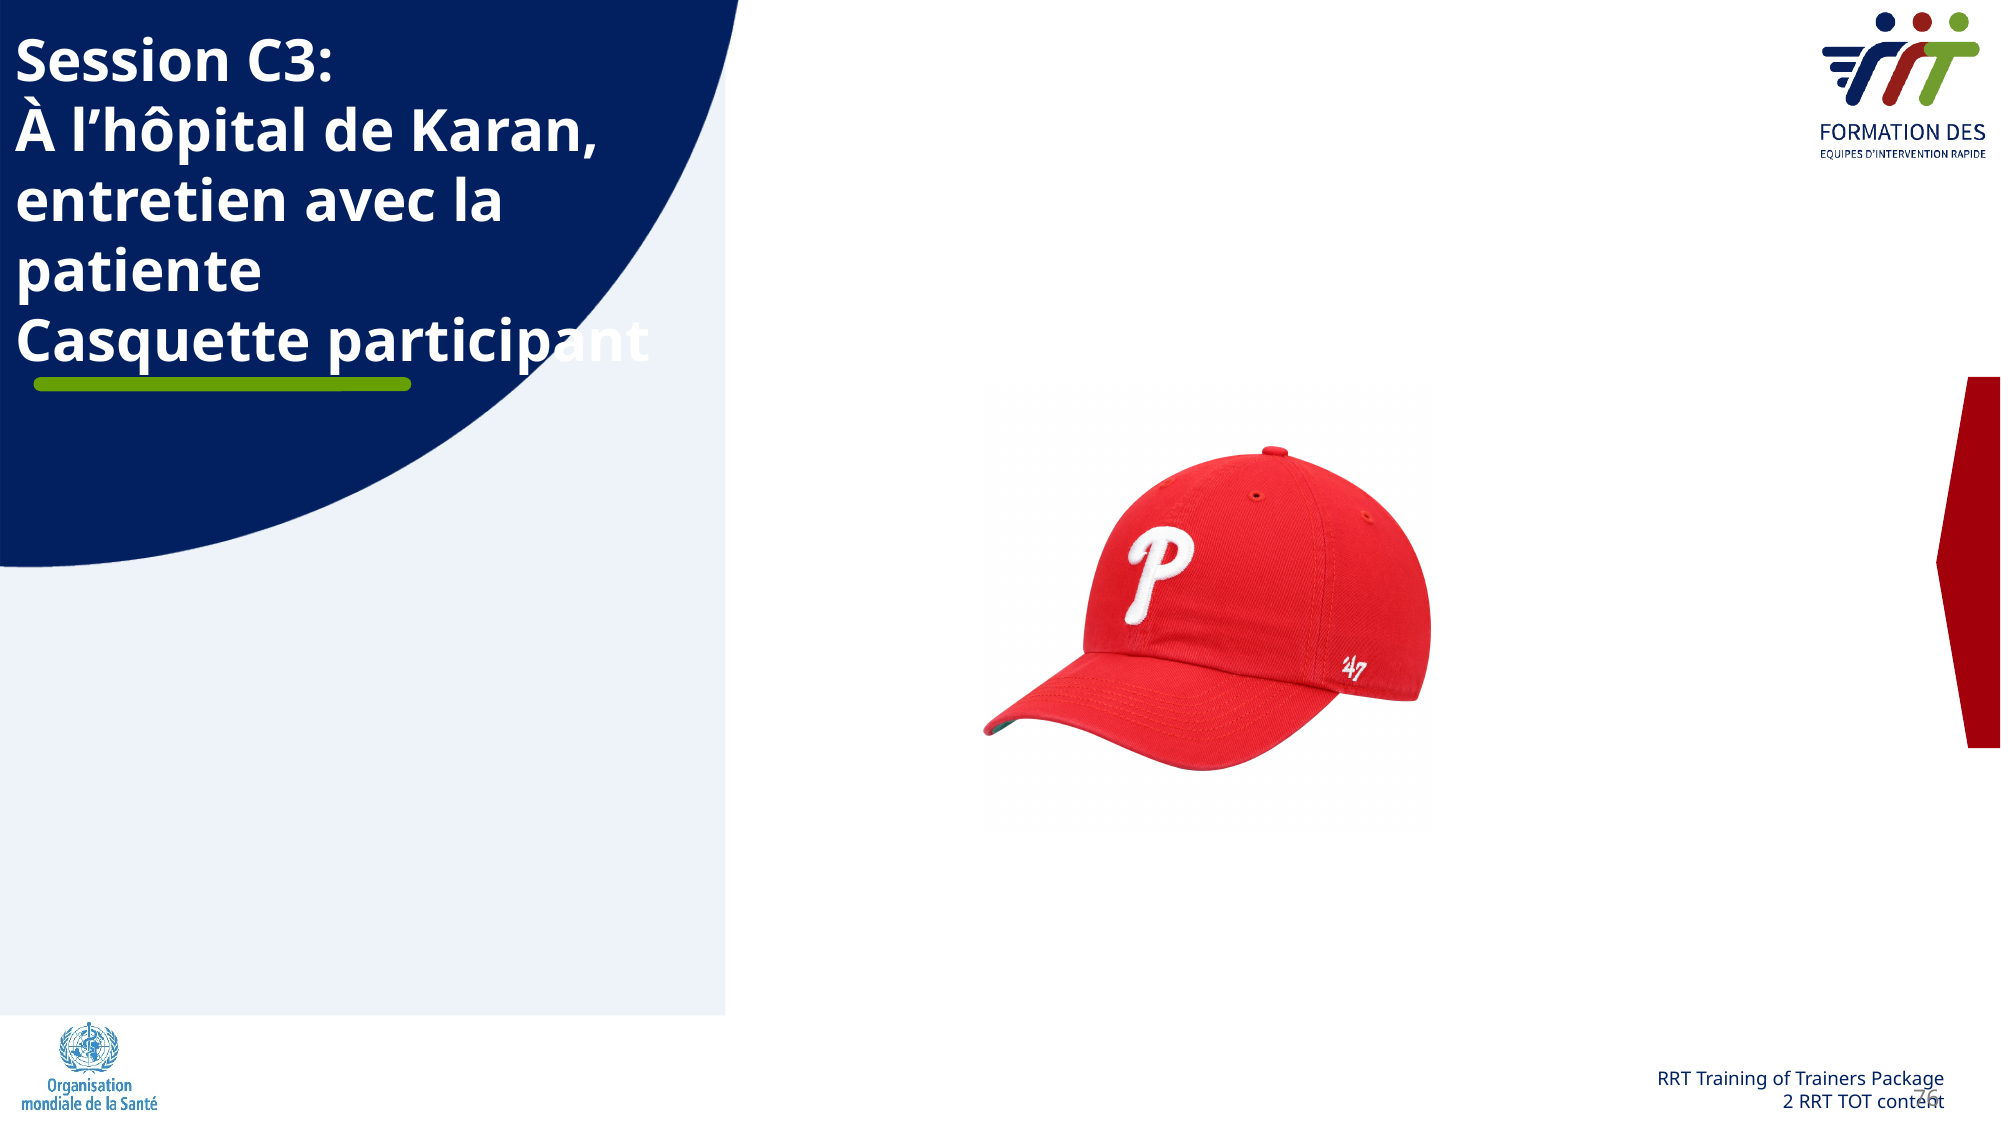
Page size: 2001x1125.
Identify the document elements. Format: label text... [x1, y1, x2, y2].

picture [0, 0, 746, 572]
text_box Session C3: À l’hôpital de Karan, entretien avec la patiente Casquette participant [7, 16, 764, 381]
picture [20, 1020, 158, 1111]
picture [1820, 11, 1986, 160]
text_box [33, 381, 412, 392]
picture [982, 384, 1432, 834]
